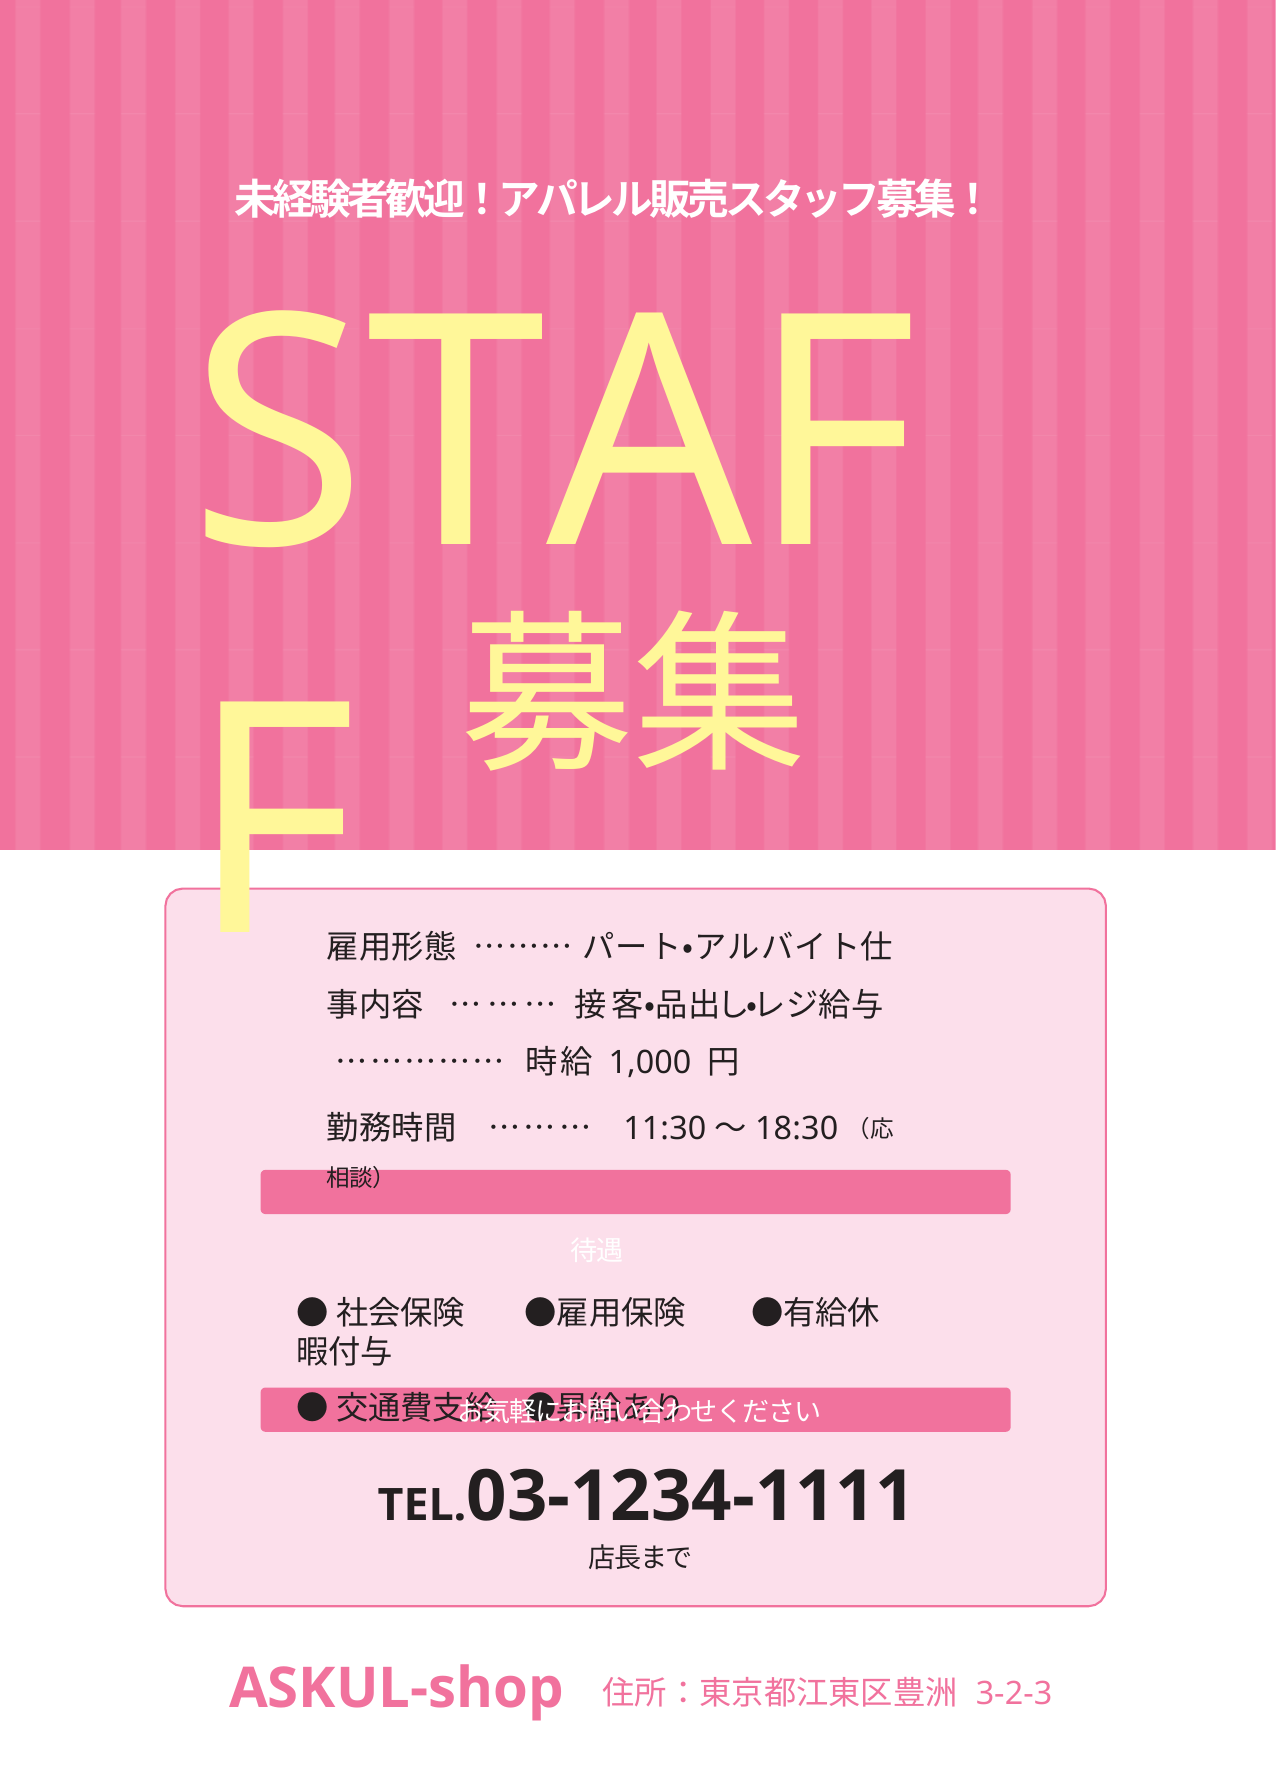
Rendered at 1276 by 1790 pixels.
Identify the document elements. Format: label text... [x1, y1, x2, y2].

title STAFF [187, 219, 1083, 997]
text_box お気軽にお問い合わせください TEL.03-1234-1111 店長まで ASKUL-shop 住所：東京都江東区豊洲 3-2-3 [211, 1383, 1085, 1725]
picture [0, 0, 1276, 850]
text_box 雇用形態 ……… パート・アルバイト仕事内容 ……… 接客・品出し・レジ給与 …………… 時給 1,000 円 勤務時間 ……… 11:30～18:30（応相談） 待遇 ●社会保険 ●雇用保険 ●有給休暇付与 ●交通費支給 ●昇給あり [294, 997, 978, 1383]
text_box 未経験者歓迎！アパレル販売スタッフ募集！ [232, 170, 1065, 219]
